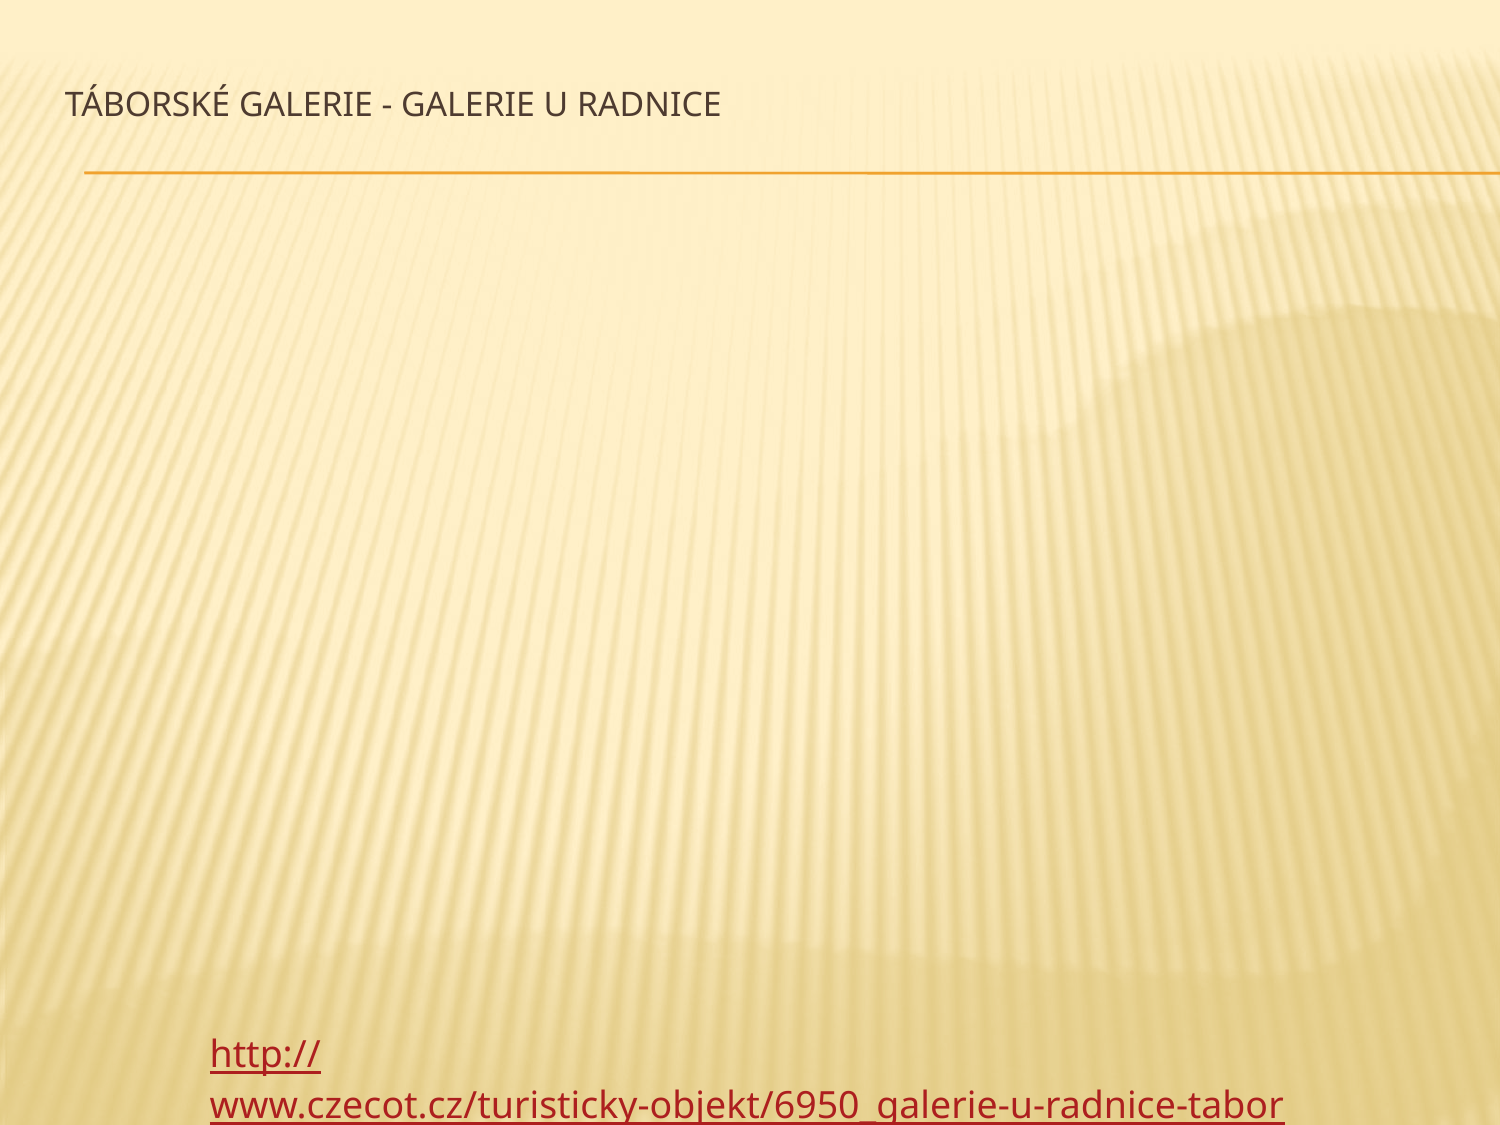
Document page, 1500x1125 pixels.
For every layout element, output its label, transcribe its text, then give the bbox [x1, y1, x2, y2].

text_box http://www.czecot.cz/turisticky-objekt/6950_galerie-u-radnice-tabor [194, 1023, 1320, 1125]
title Táborské galerie - Galerie U Radnice [50, 75, 1475, 213]
